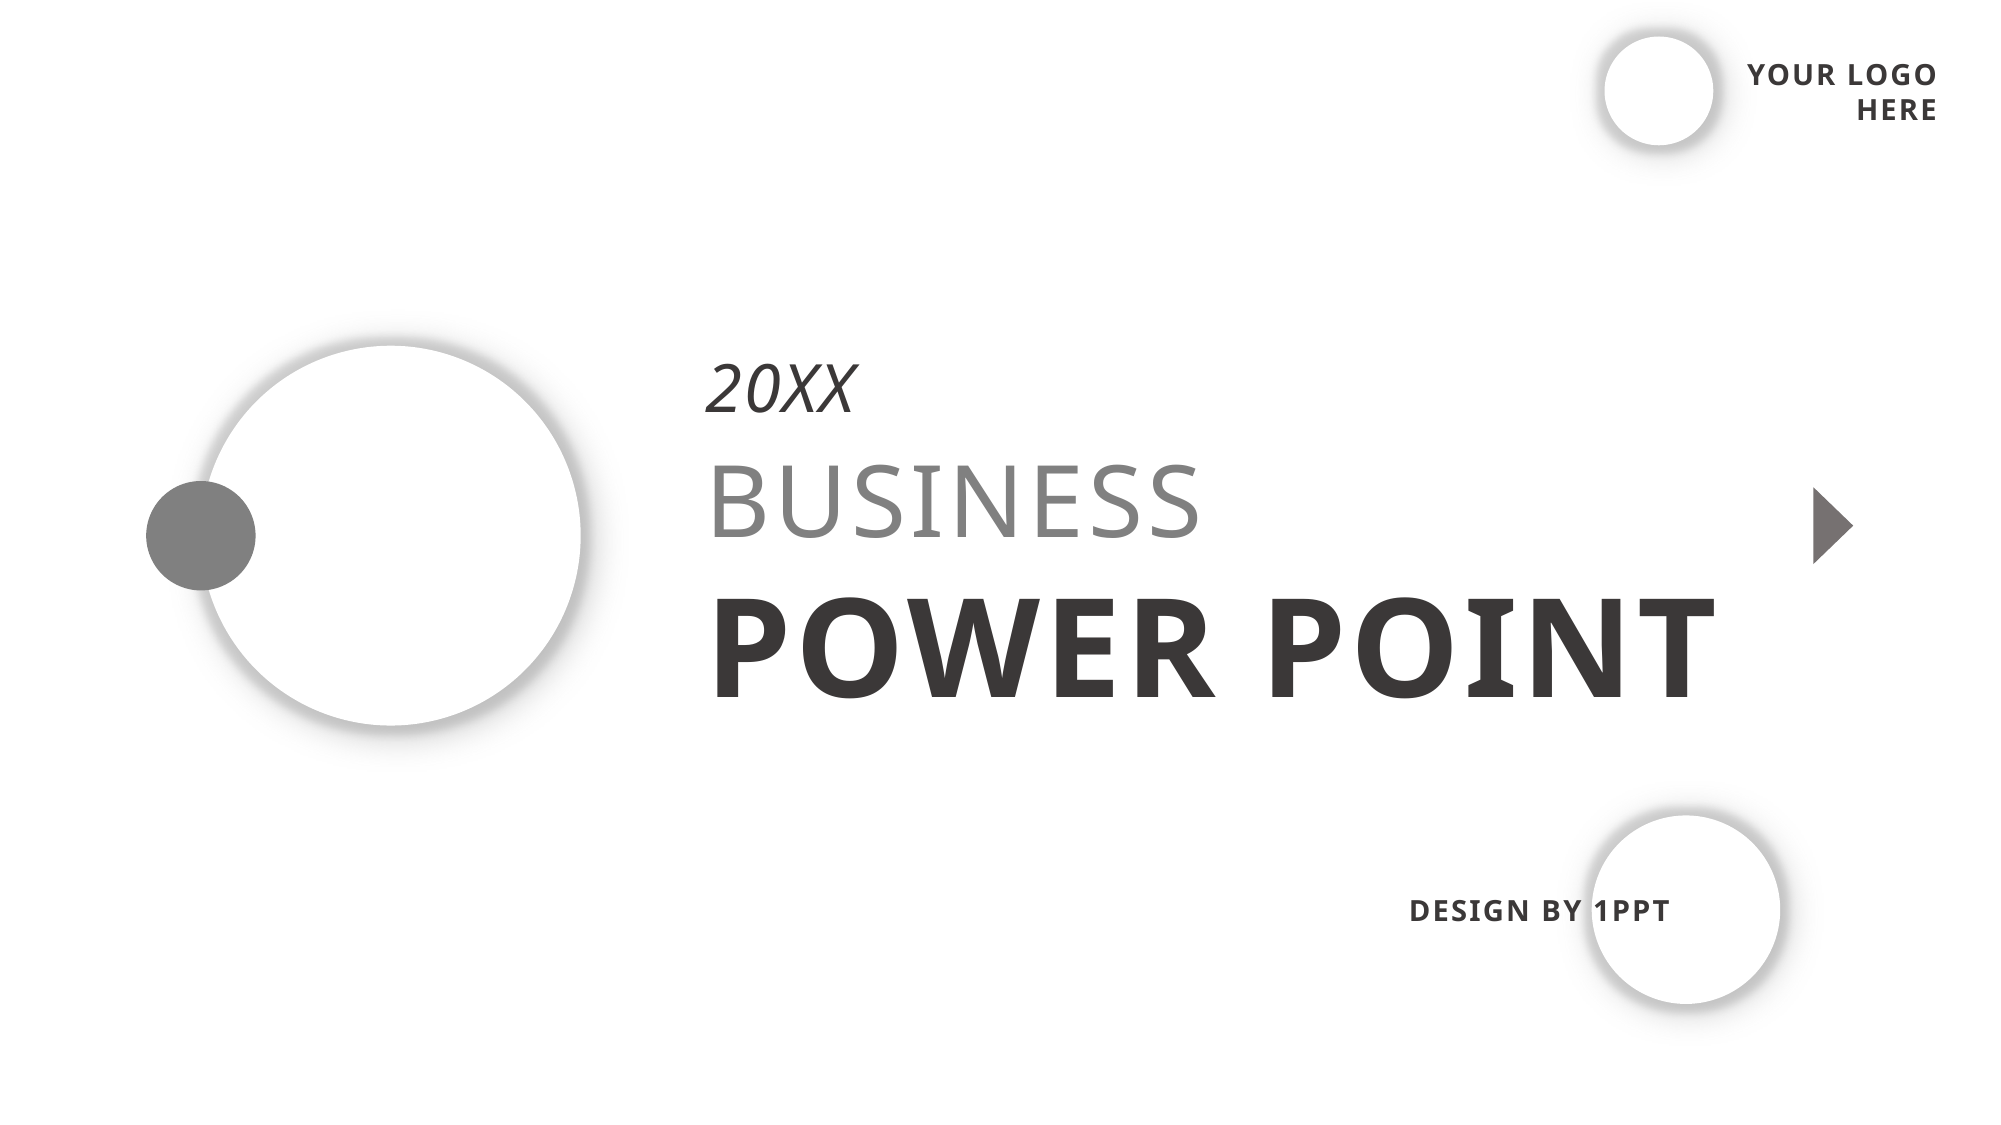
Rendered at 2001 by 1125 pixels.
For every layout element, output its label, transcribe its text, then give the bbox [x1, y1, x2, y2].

text_box [208, 344, 582, 727]
text_box POWER POINT [705, 559, 1937, 725]
text_box [1592, 814, 1782, 1005]
text_box [1812, 484, 1855, 567]
text_box YOUR LOGO HERE [1731, 55, 1937, 126]
text_box [145, 479, 257, 592]
text_box [1603, 35, 1715, 147]
text_box BUSINESS [705, 437, 1937, 558]
text_box DESIGN BY 1PPT [1408, 892, 1723, 928]
text_box 20XX [705, 346, 1019, 427]
